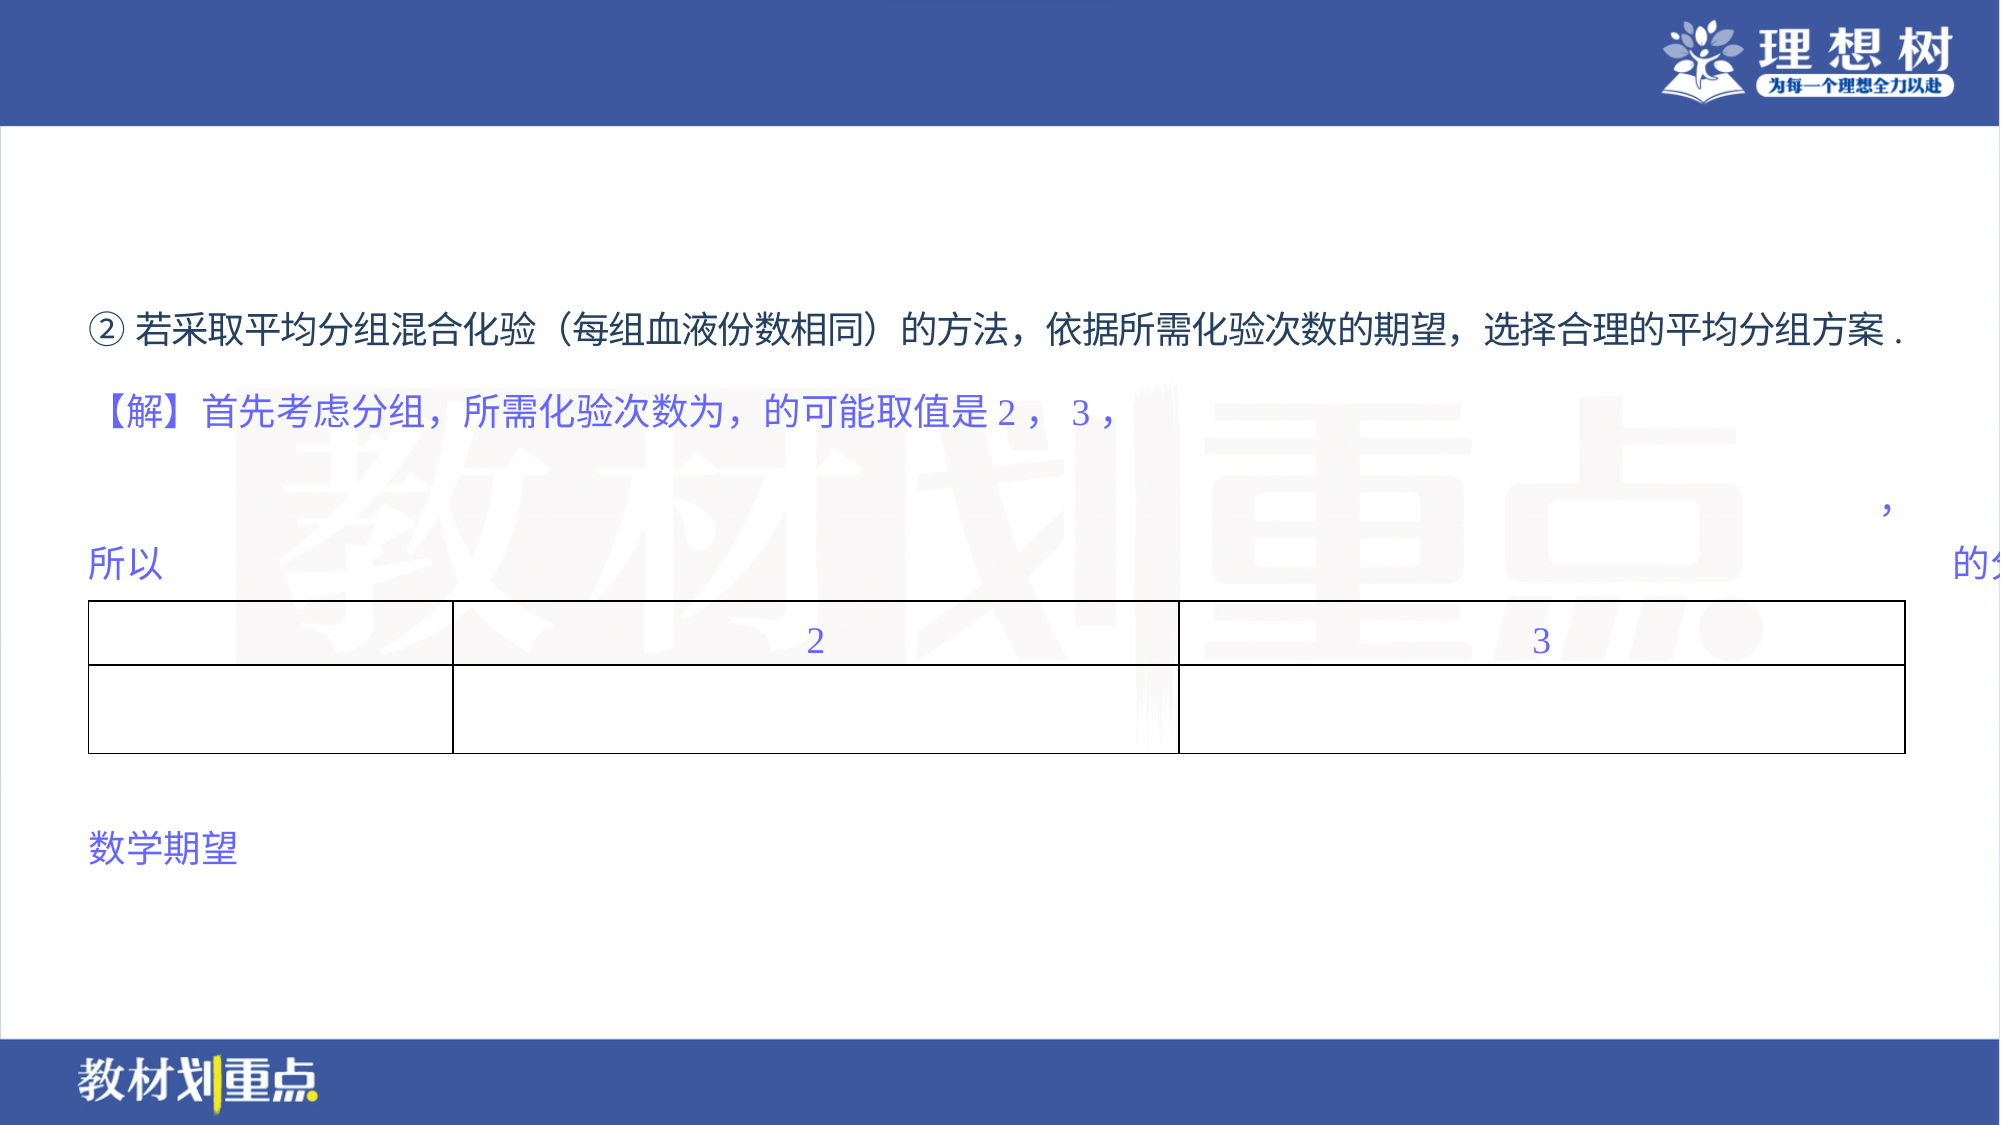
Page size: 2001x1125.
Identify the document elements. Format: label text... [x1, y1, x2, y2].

text_box ②若采取平均分组混合化验（每组血液份数相同）的方法，依据所需化验次数的期望，选择合理的平均分组方案. [88, 284, 1911, 345]
picture [0, 0, 2000, 1125]
